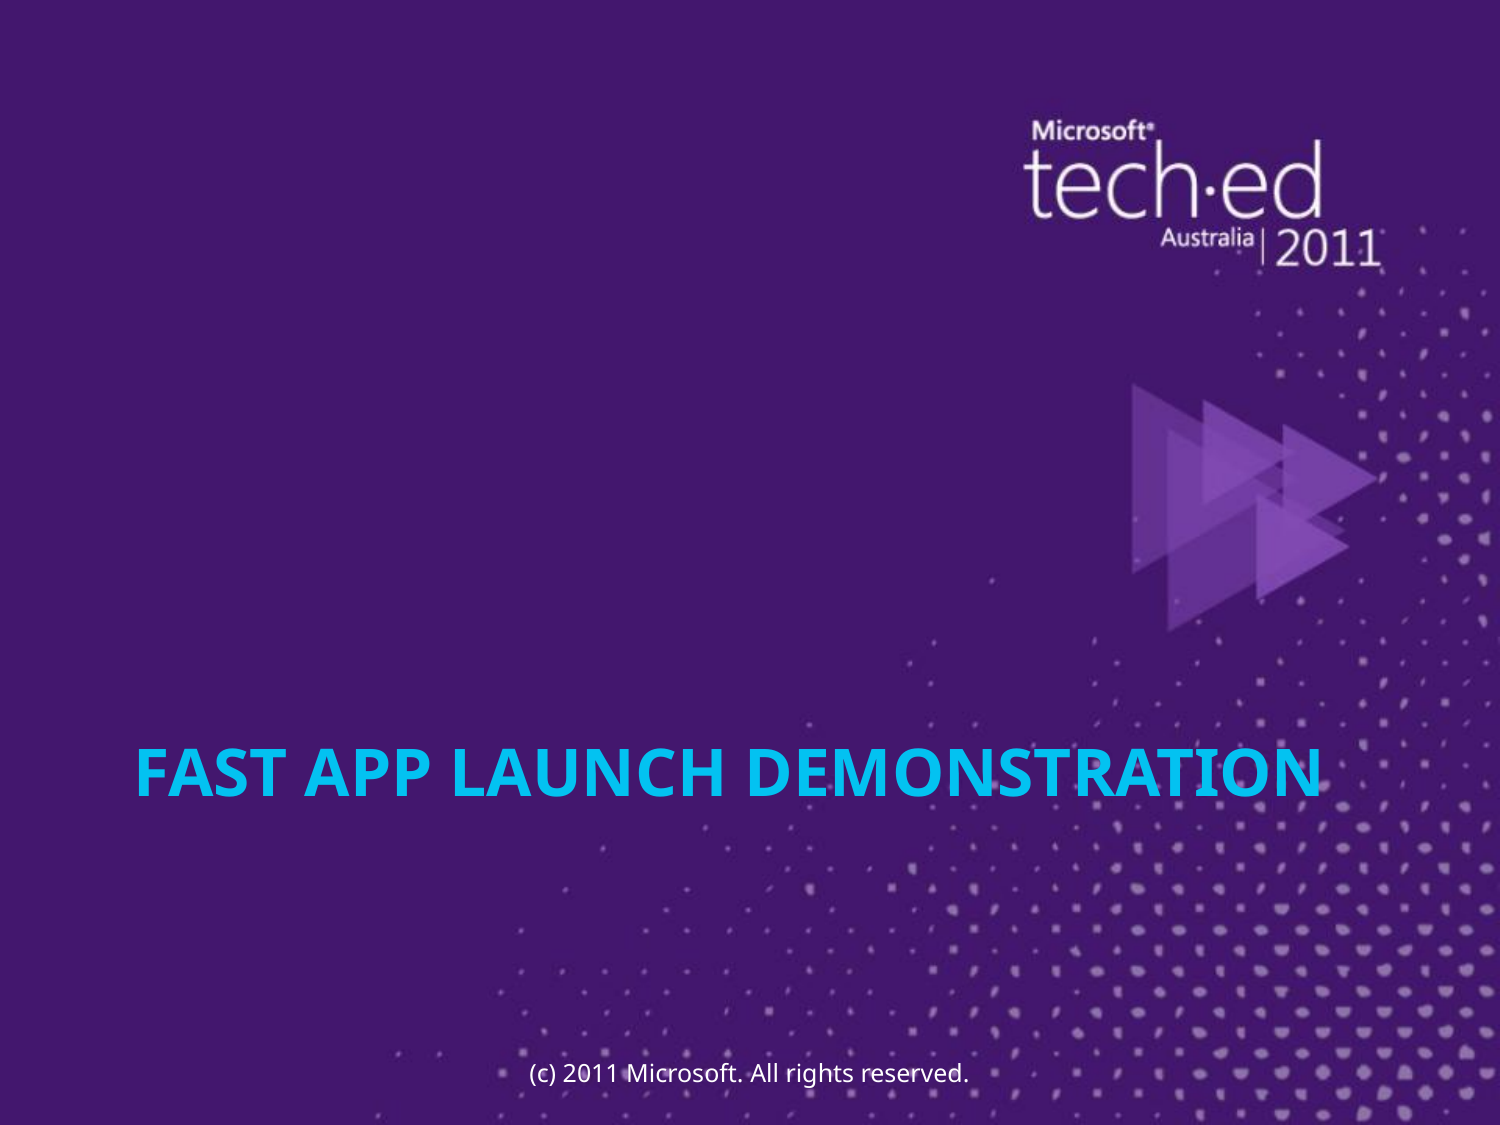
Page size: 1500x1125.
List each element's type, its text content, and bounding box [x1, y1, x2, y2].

footer (c) 2011 Microsoft. All rights reserved. [512, 1042, 988, 1103]
picture [0, 0, 1500, 1125]
title FAST APP LAUNCH DEMONSTRATION [118, 722, 1394, 947]
